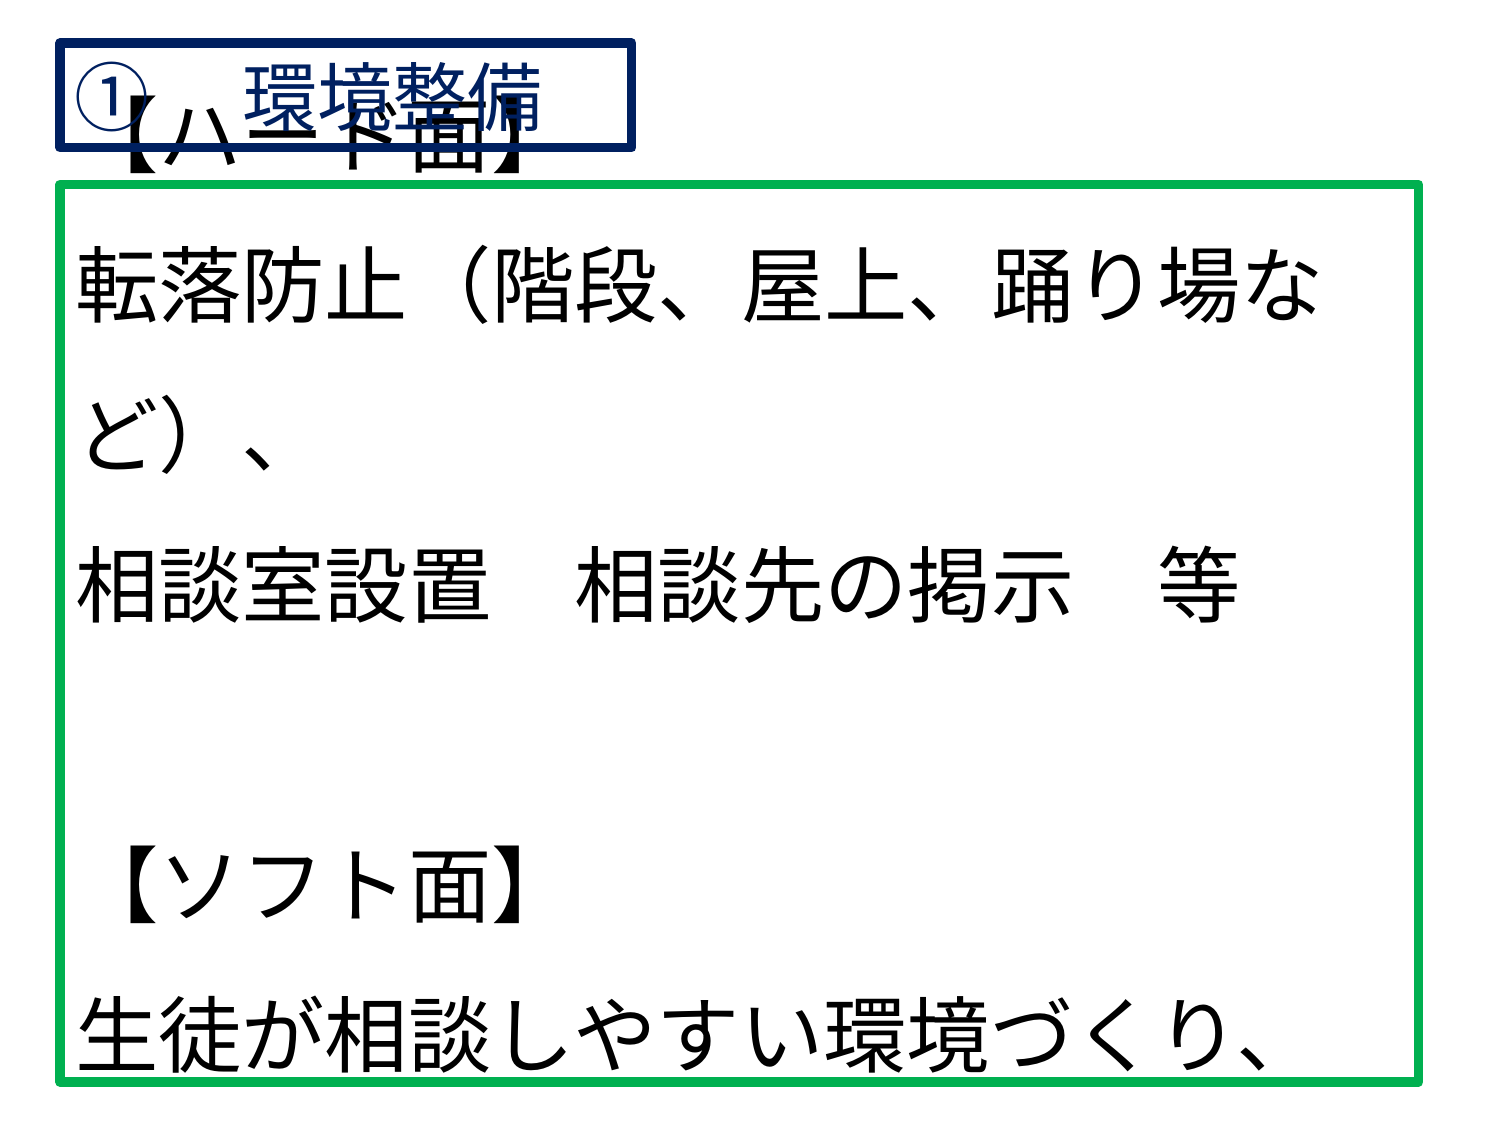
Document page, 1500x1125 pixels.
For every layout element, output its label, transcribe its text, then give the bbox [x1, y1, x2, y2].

title 【ハード面】 転落防止（階段、屋上、踊り場など）、 相談室設置 相談先の掲示 等 【ソフト面】 生徒が相談しやすい環境づくり、 いじめ防止の学級づくり 等 [60, 184, 1419, 1083]
text_box ① 環境整備 [60, 42, 632, 148]
